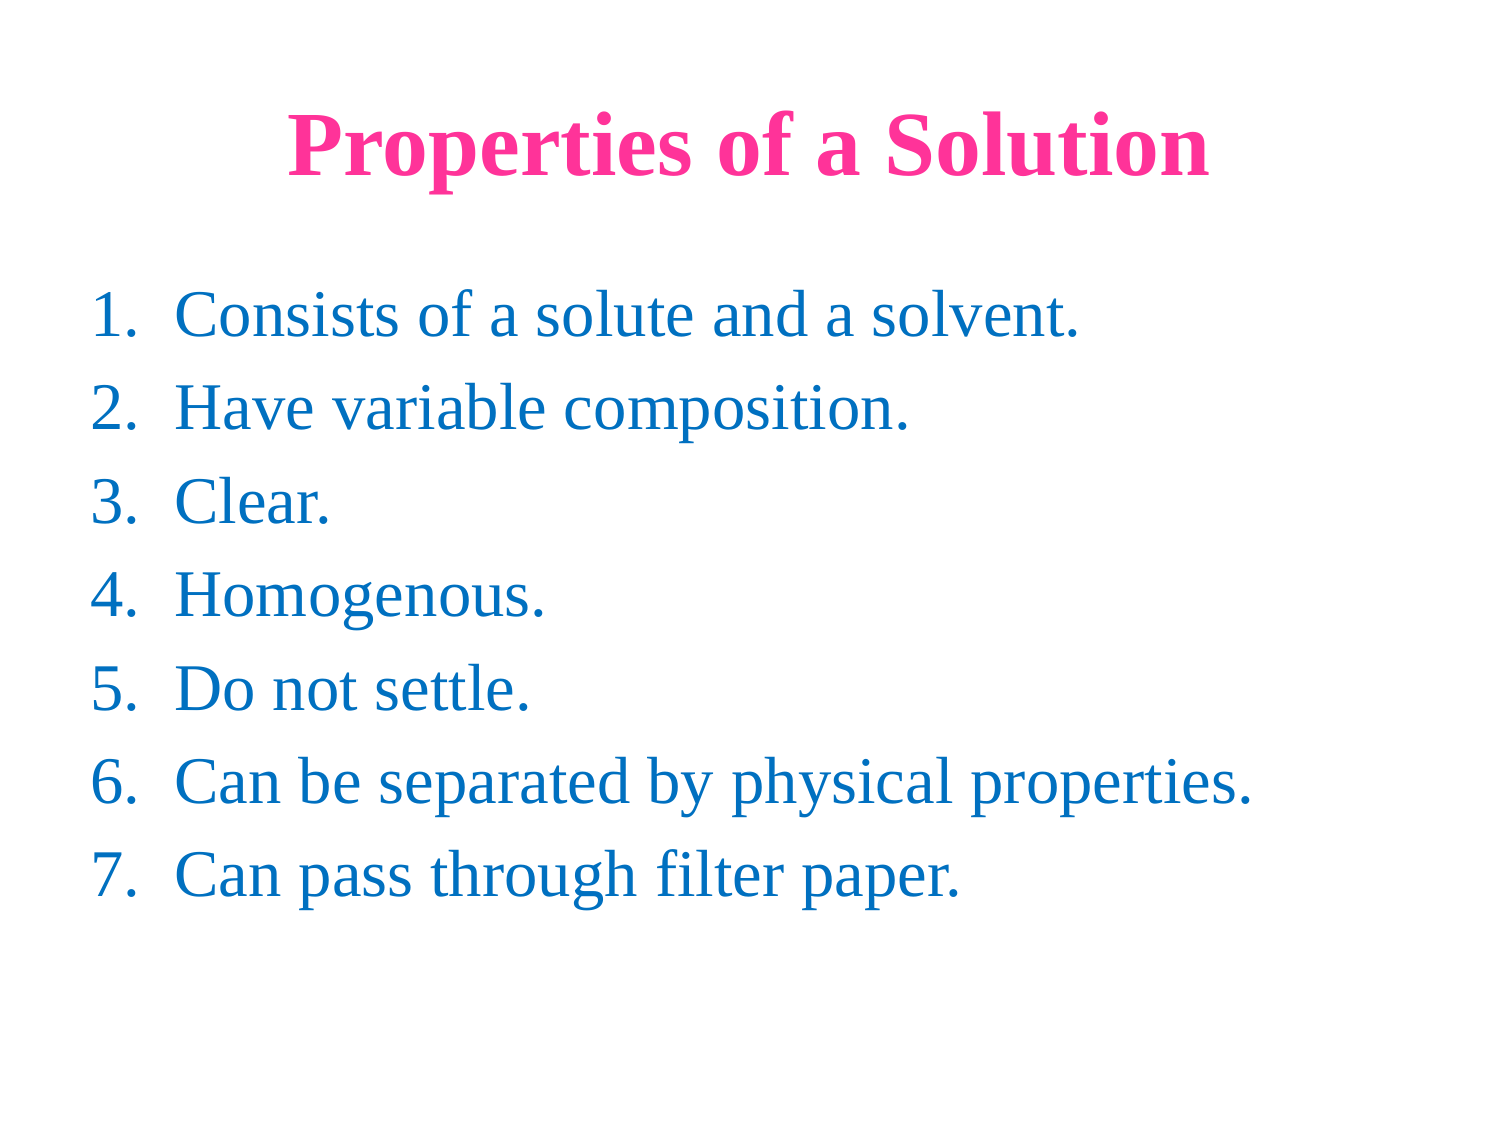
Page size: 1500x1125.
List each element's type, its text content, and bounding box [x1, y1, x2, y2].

list Consists of a solute and a solvent. Have variable composition. Clear. Homogenous. Do not settle. Can be separated by physical properties. Can pass through filter paper. [75, 262, 1425, 1005]
title Properties of a Solution [75, 45, 1425, 233]
